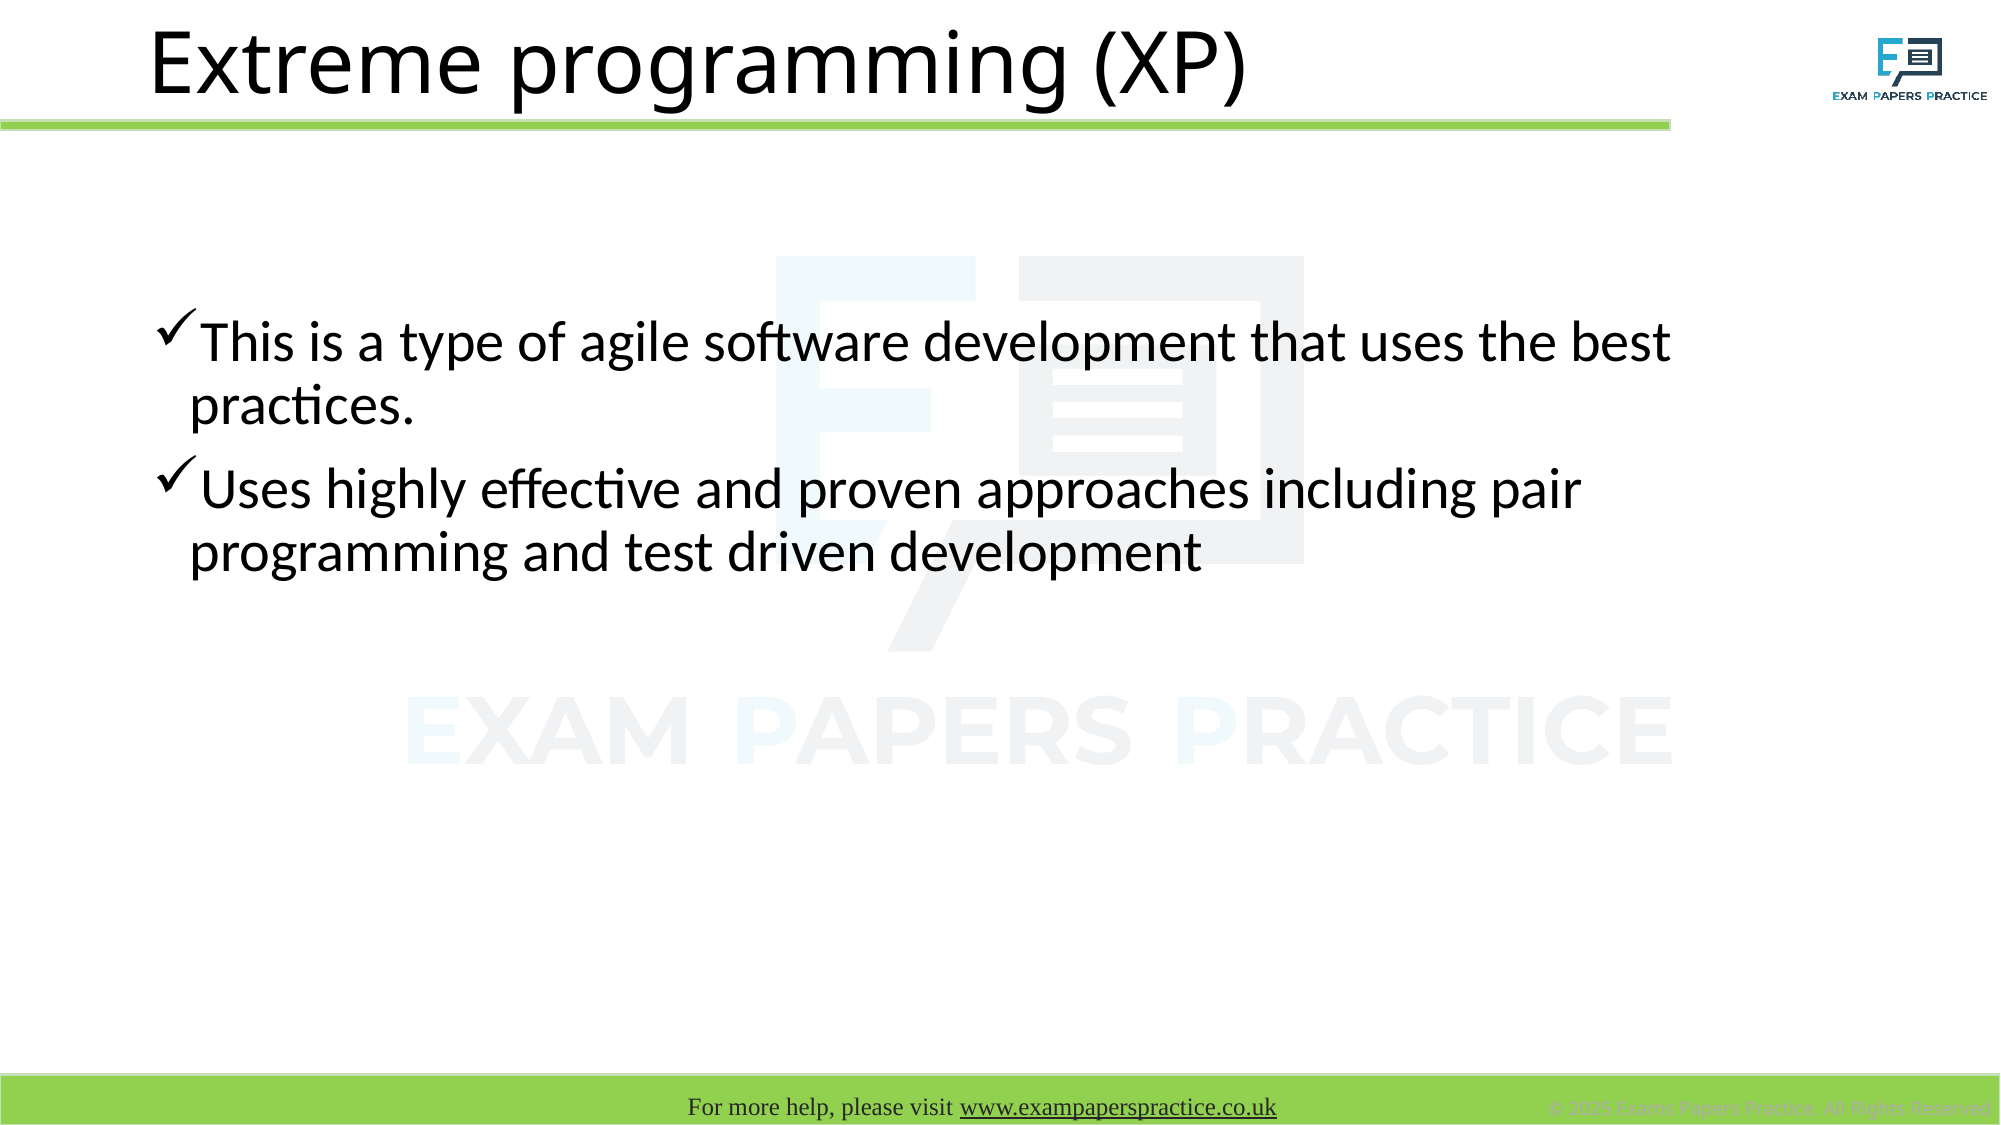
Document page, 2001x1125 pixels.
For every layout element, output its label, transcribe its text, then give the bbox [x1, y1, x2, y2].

list This is a type of agile software development that uses the best practices. Uses highly effective and proven approaches including pair programming and test driven development [137, 304, 1863, 1018]
title Extreme programming (XP) [132, 11, 1858, 121]
